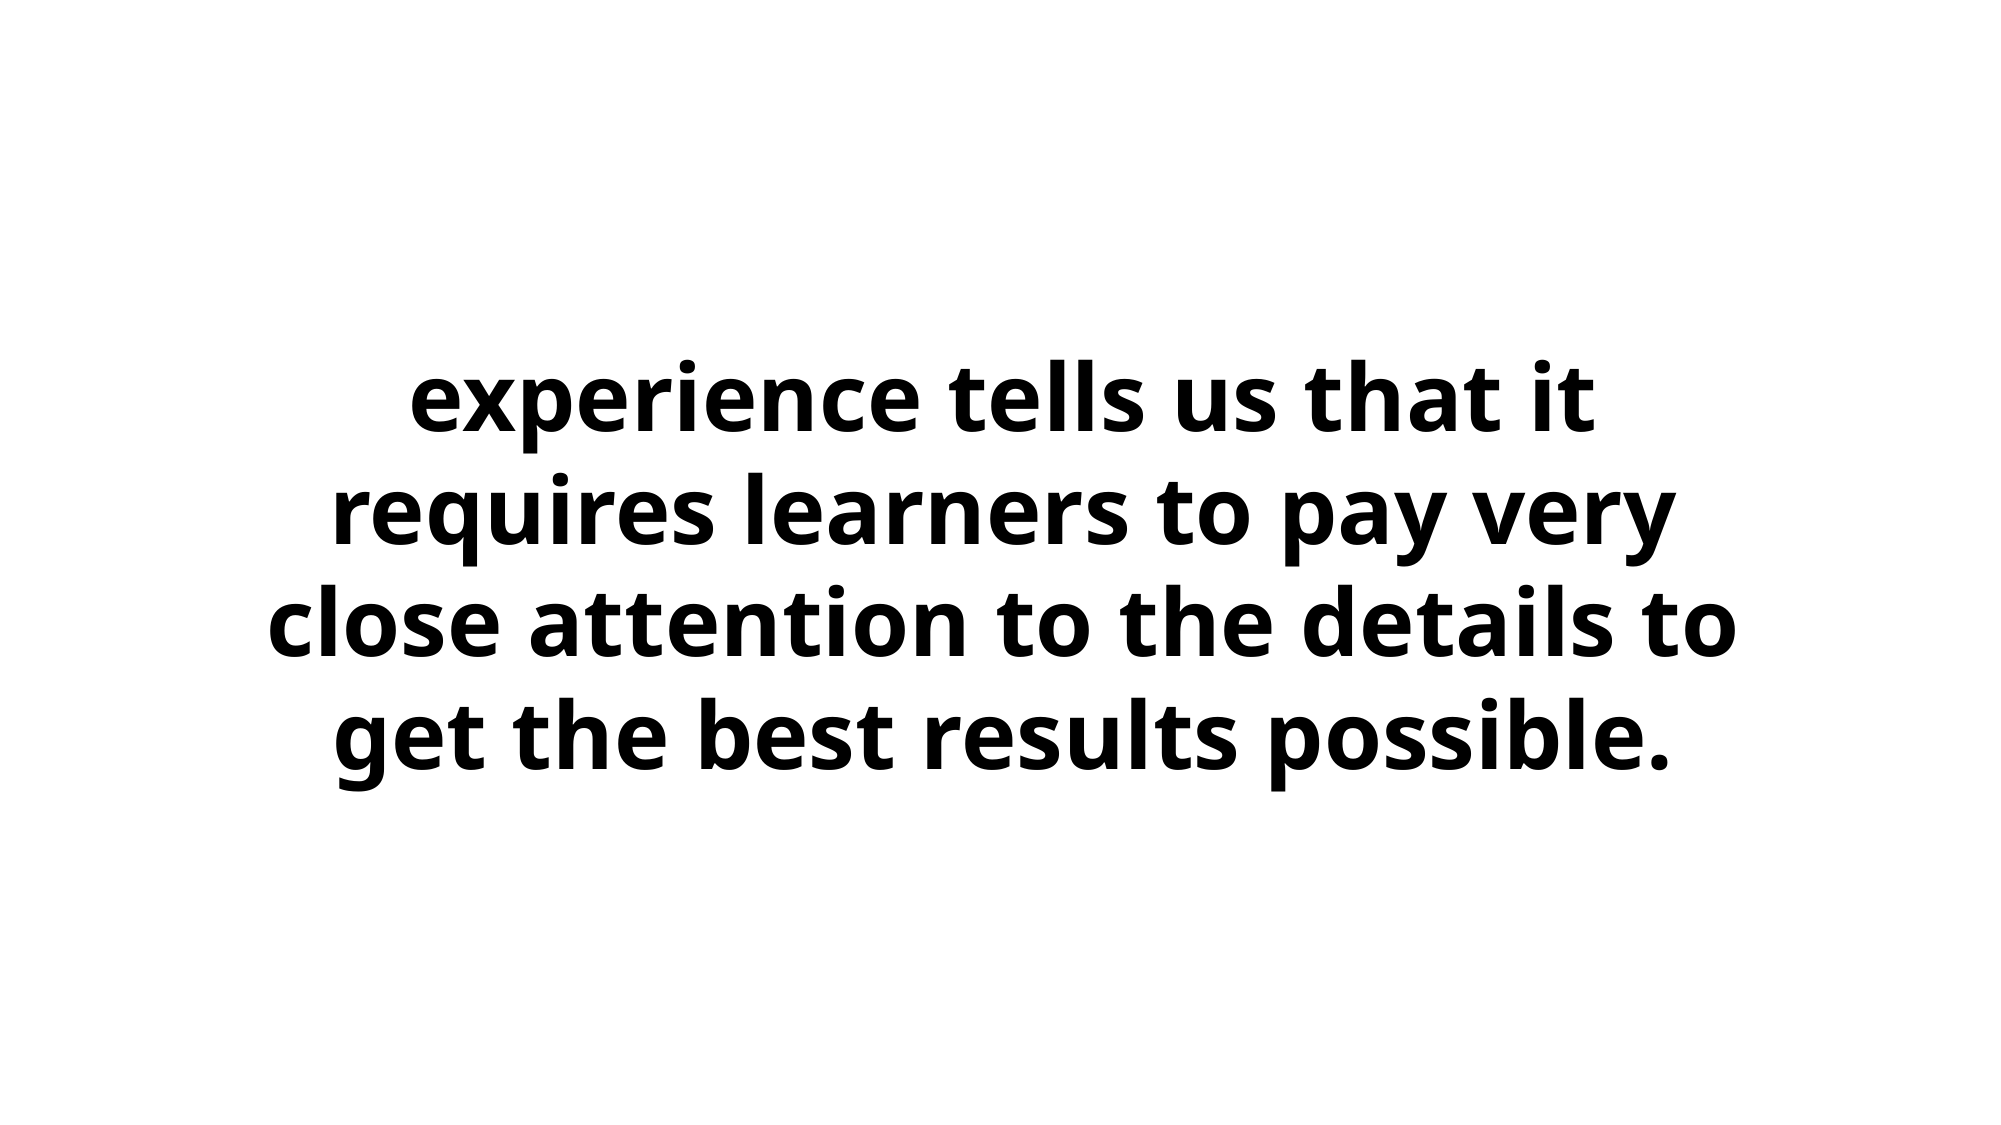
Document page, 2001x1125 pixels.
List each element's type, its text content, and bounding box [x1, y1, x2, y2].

text_box experience tells us that it requires learners to pay very close attention to the details to get the best results possible. [200, 330, 1807, 796]
